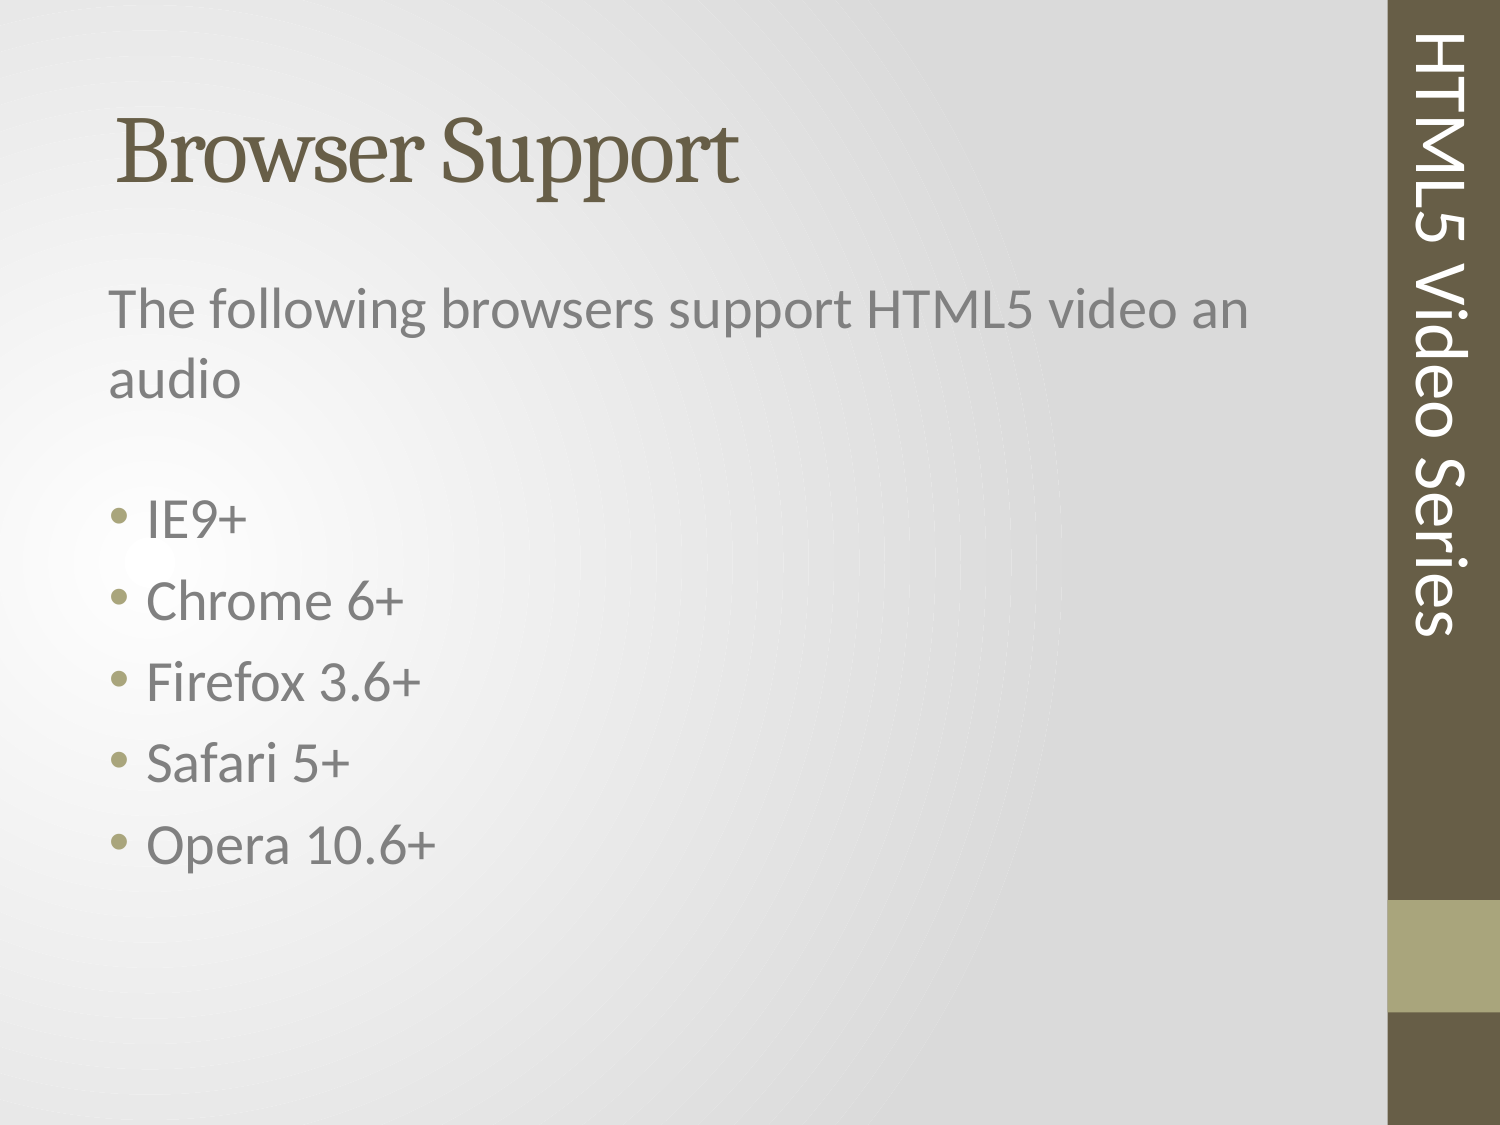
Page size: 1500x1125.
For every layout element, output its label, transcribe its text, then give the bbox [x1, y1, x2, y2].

text_box HTML5 Video Series [1393, 15, 1499, 654]
title Browser Support [99, 50, 1350, 238]
list The following browsers support HTML5 video an audio IE9+ Chrome 6+ Firefox 3.6+ Safari 5+ Opera 10.6+ [75, 262, 1375, 1125]
